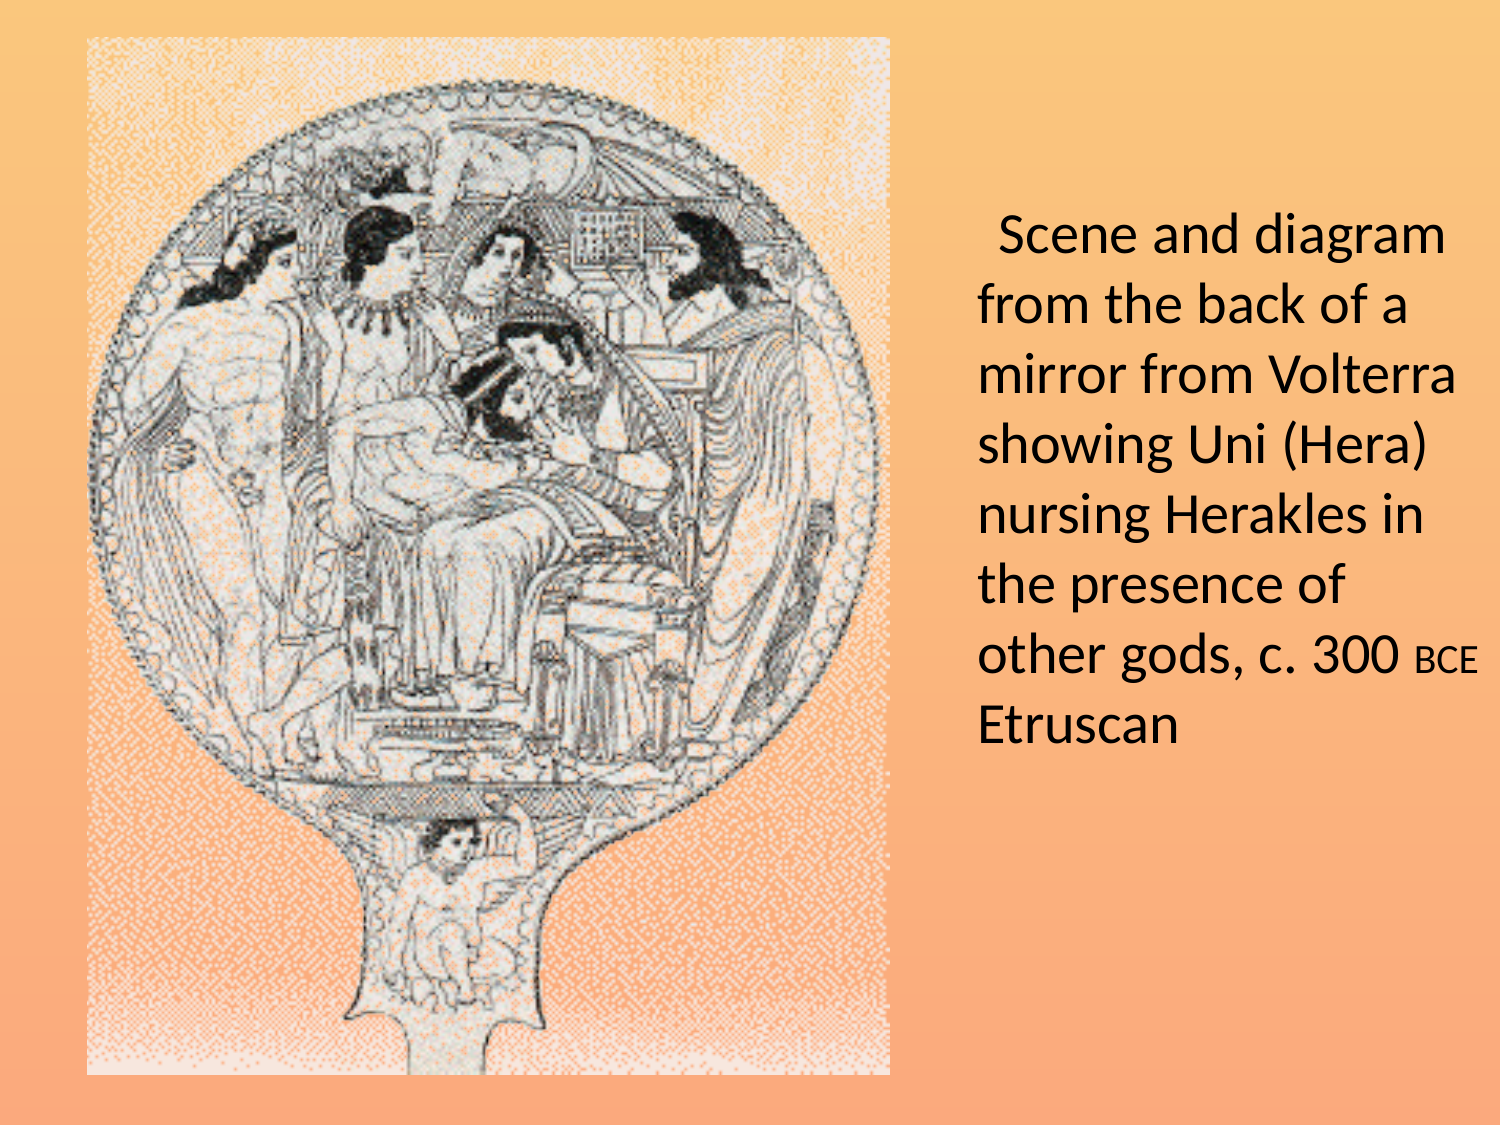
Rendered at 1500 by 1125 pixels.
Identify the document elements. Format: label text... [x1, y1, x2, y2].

text_box Scene and diagram from the back of a mirror from Volterra showing Uni (Hera) nursing Herakles in the presence of other gods, c. 300 BCE Etruscan [962, 187, 1500, 762]
picture [87, 37, 890, 1076]
